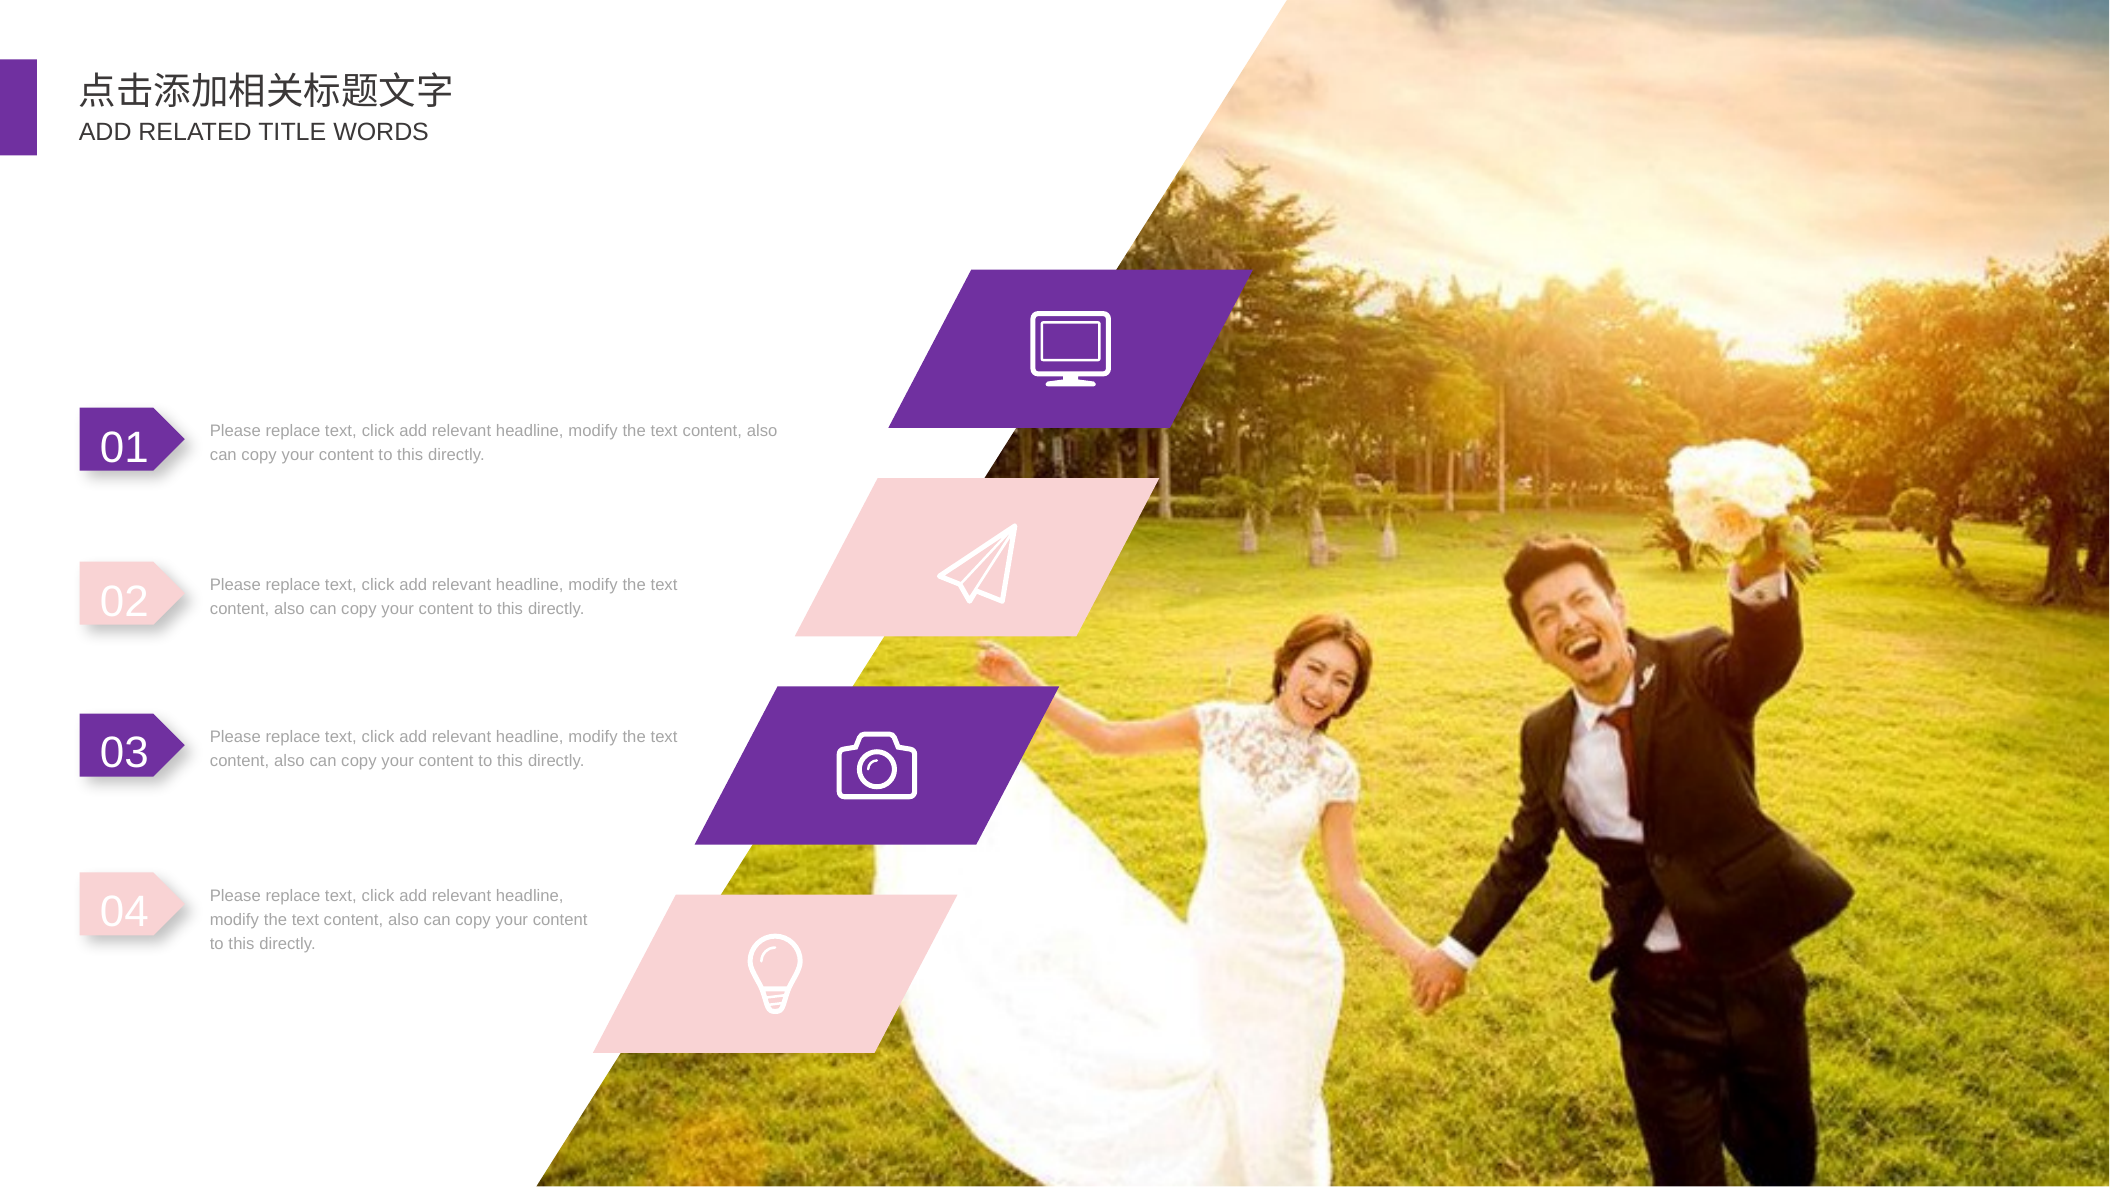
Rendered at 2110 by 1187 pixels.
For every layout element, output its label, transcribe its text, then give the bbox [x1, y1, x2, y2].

text_box 02 [78, 560, 187, 626]
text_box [694, 686, 1060, 845]
text_box Please replace text, click add relevant headline, modify the text content, also can copy your content to this directly. [194, 714, 694, 778]
text_box 01 [78, 406, 187, 472]
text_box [794, 478, 1160, 637]
text_box 04 [78, 871, 187, 937]
text_box Please replace text, click add relevant headline, modify the text content, also can copy your content to this directly. [194, 562, 733, 626]
text_box ADD RELATED TITLE WORDS [62, 107, 446, 154]
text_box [888, 269, 1253, 428]
text_box 03 [78, 712, 187, 778]
text_box Please replace text, click add relevant headline, modify the text content, also can copy your content to this directly. [194, 872, 618, 961]
text_box Please replace text, click add relevant headline, modify the text content, also can copy your content to this directly. [193, 408, 803, 472]
text_box 点击添加相关标题文字 [62, 59, 470, 121]
text_box [534, 0, 2110, 1187]
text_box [592, 894, 958, 1053]
